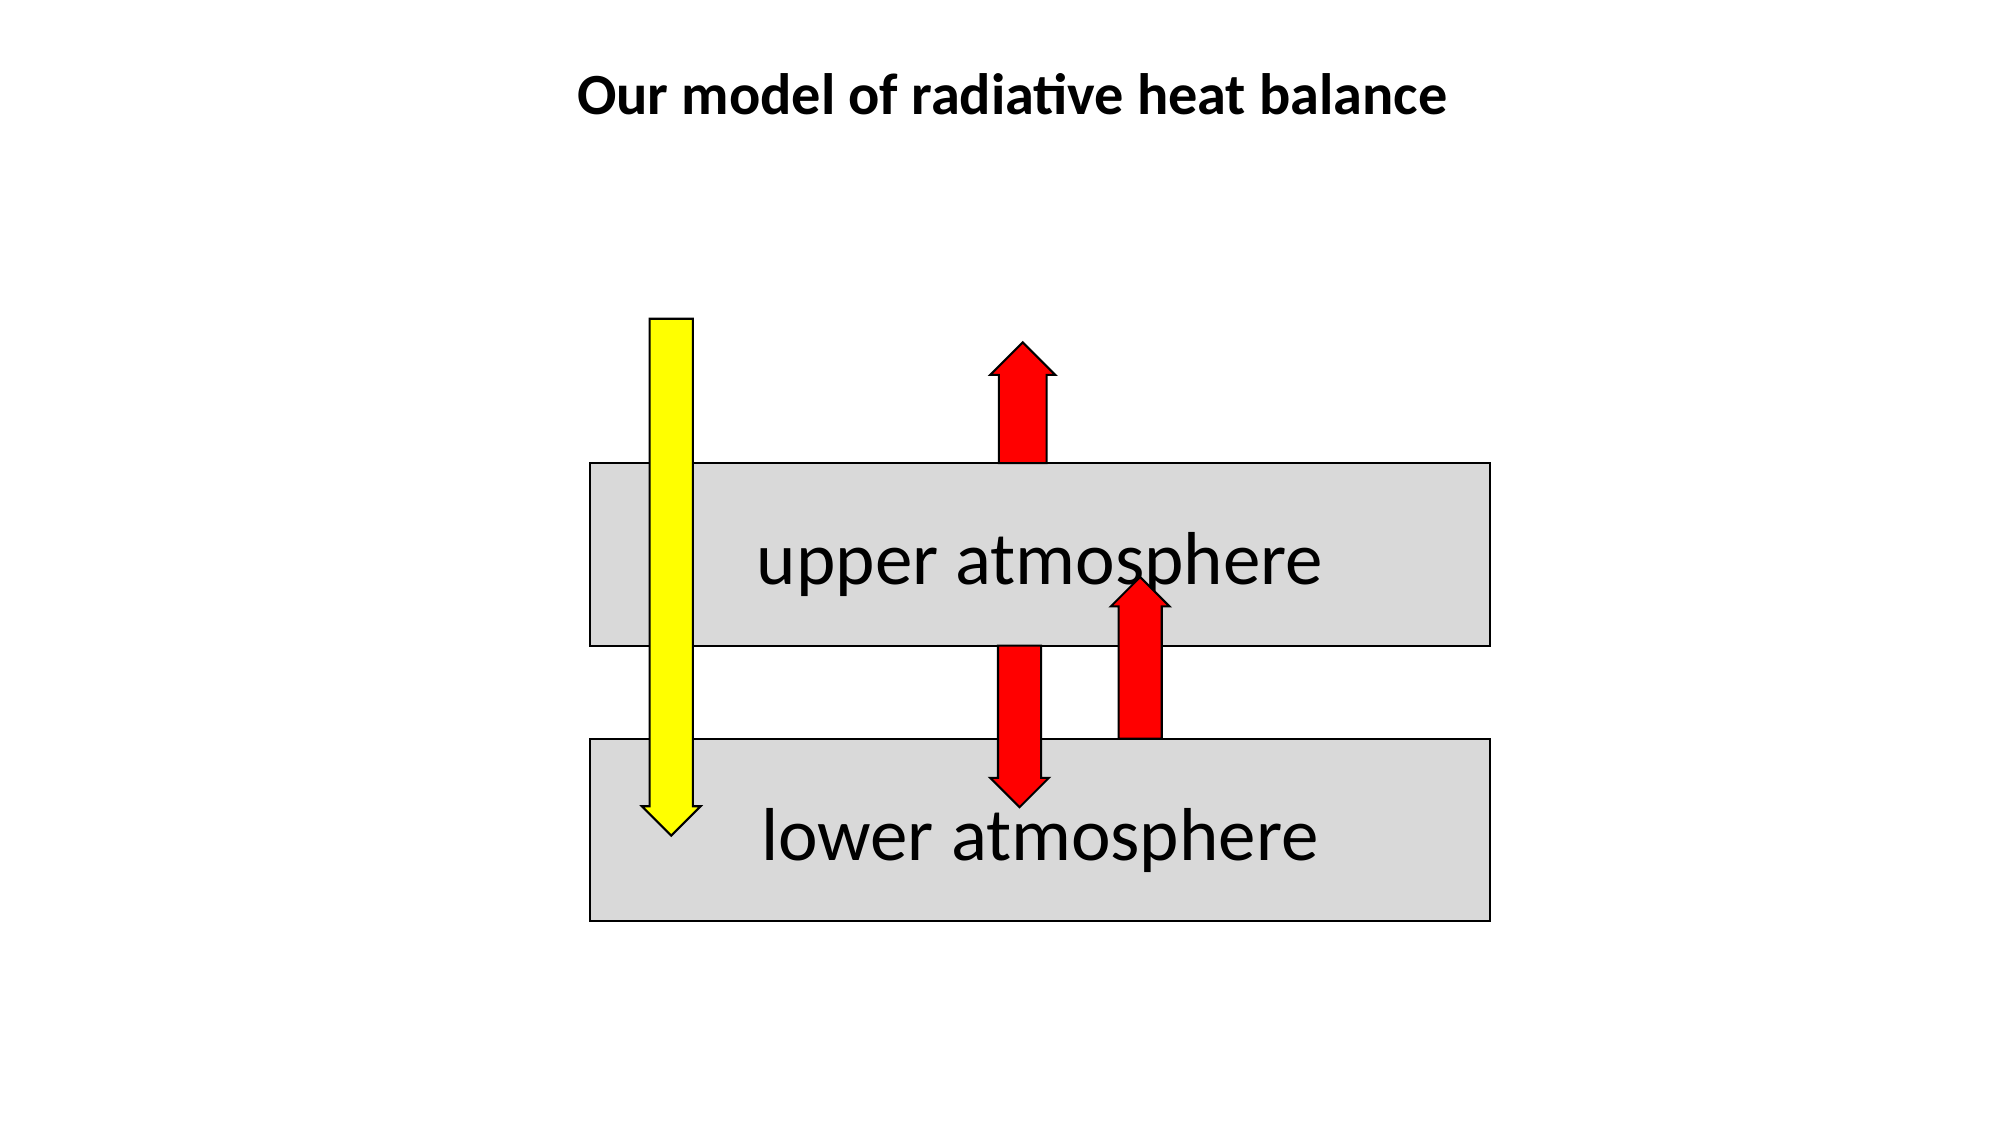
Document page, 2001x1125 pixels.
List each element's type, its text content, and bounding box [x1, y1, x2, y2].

text_box lower atmosphere [589, 738, 1491, 922]
text_box [987, 340, 1058, 465]
text_box [1108, 575, 1173, 740]
text_box [639, 317, 704, 838]
text_box upper atmosphere [694, 462, 1491, 647]
text_box Our model of radiative heat balance [126, 49, 1898, 204]
text_box upper atmosphere [589, 462, 648, 647]
text_box [987, 644, 1052, 809]
